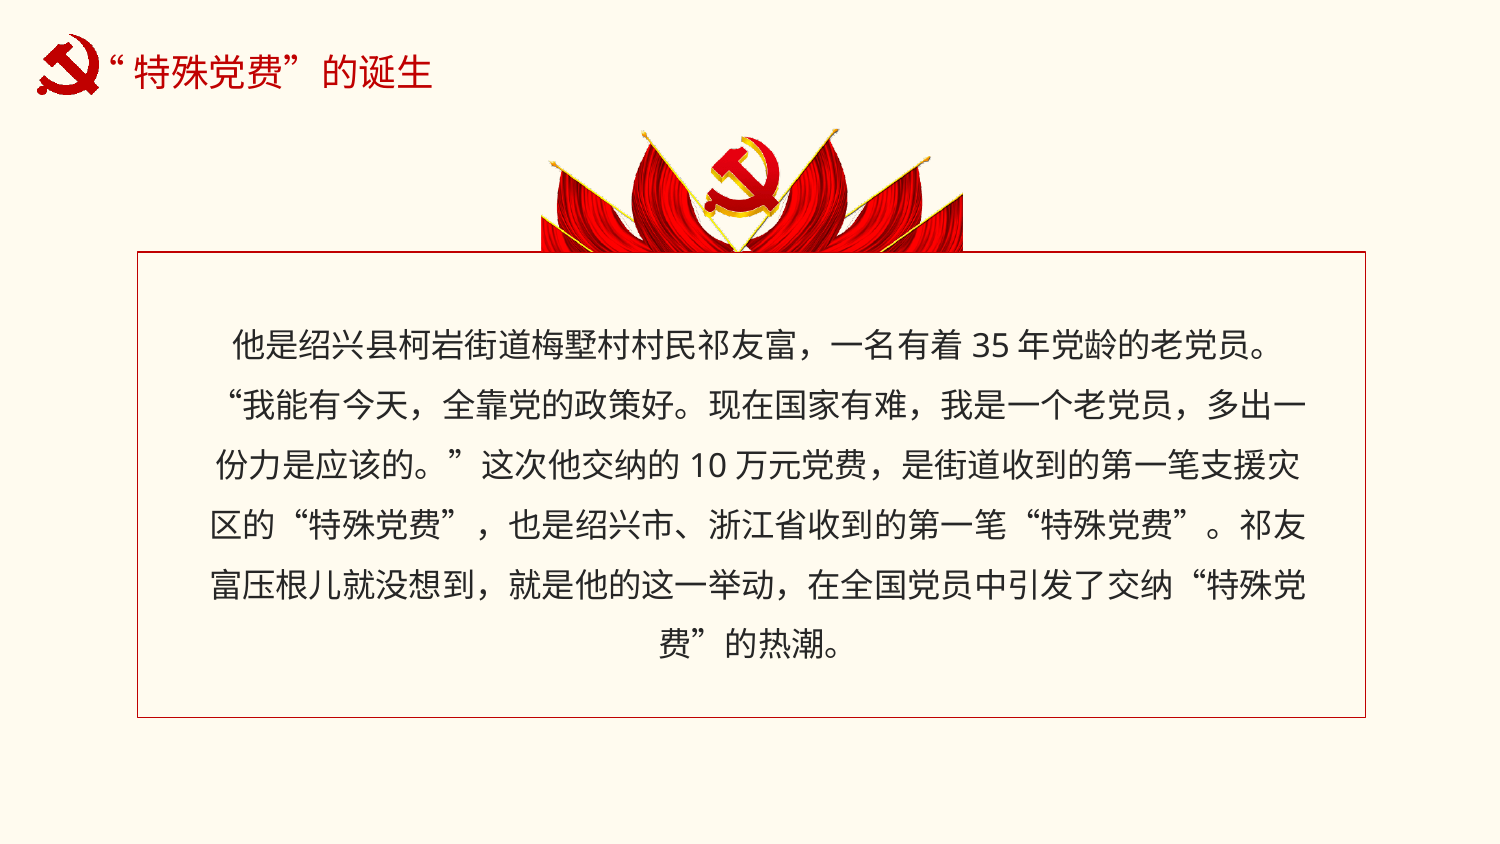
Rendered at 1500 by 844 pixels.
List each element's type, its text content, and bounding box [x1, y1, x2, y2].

text_box 他是绍兴县柯岩街道梅墅村村民祁友富，一名有着35年党龄的老党员。“我能有今天，全靠党的政策好。现在国家有难，我是一个老党员，多出一份力是应该的。”这次他交纳的10万元党费，是街道收到的第一笔支援灾区的“特殊党费”，也是绍兴市、浙江省收到的第一笔“特殊党费”。祁友富压根儿就没想到，就是他的这一举动，在全国党员中引发了交纳“特殊党费”的热潮。 [191, 296, 1325, 671]
picture [538, 109, 965, 252]
text_box [137, 251, 1366, 718]
picture [37, 34, 99, 95]
